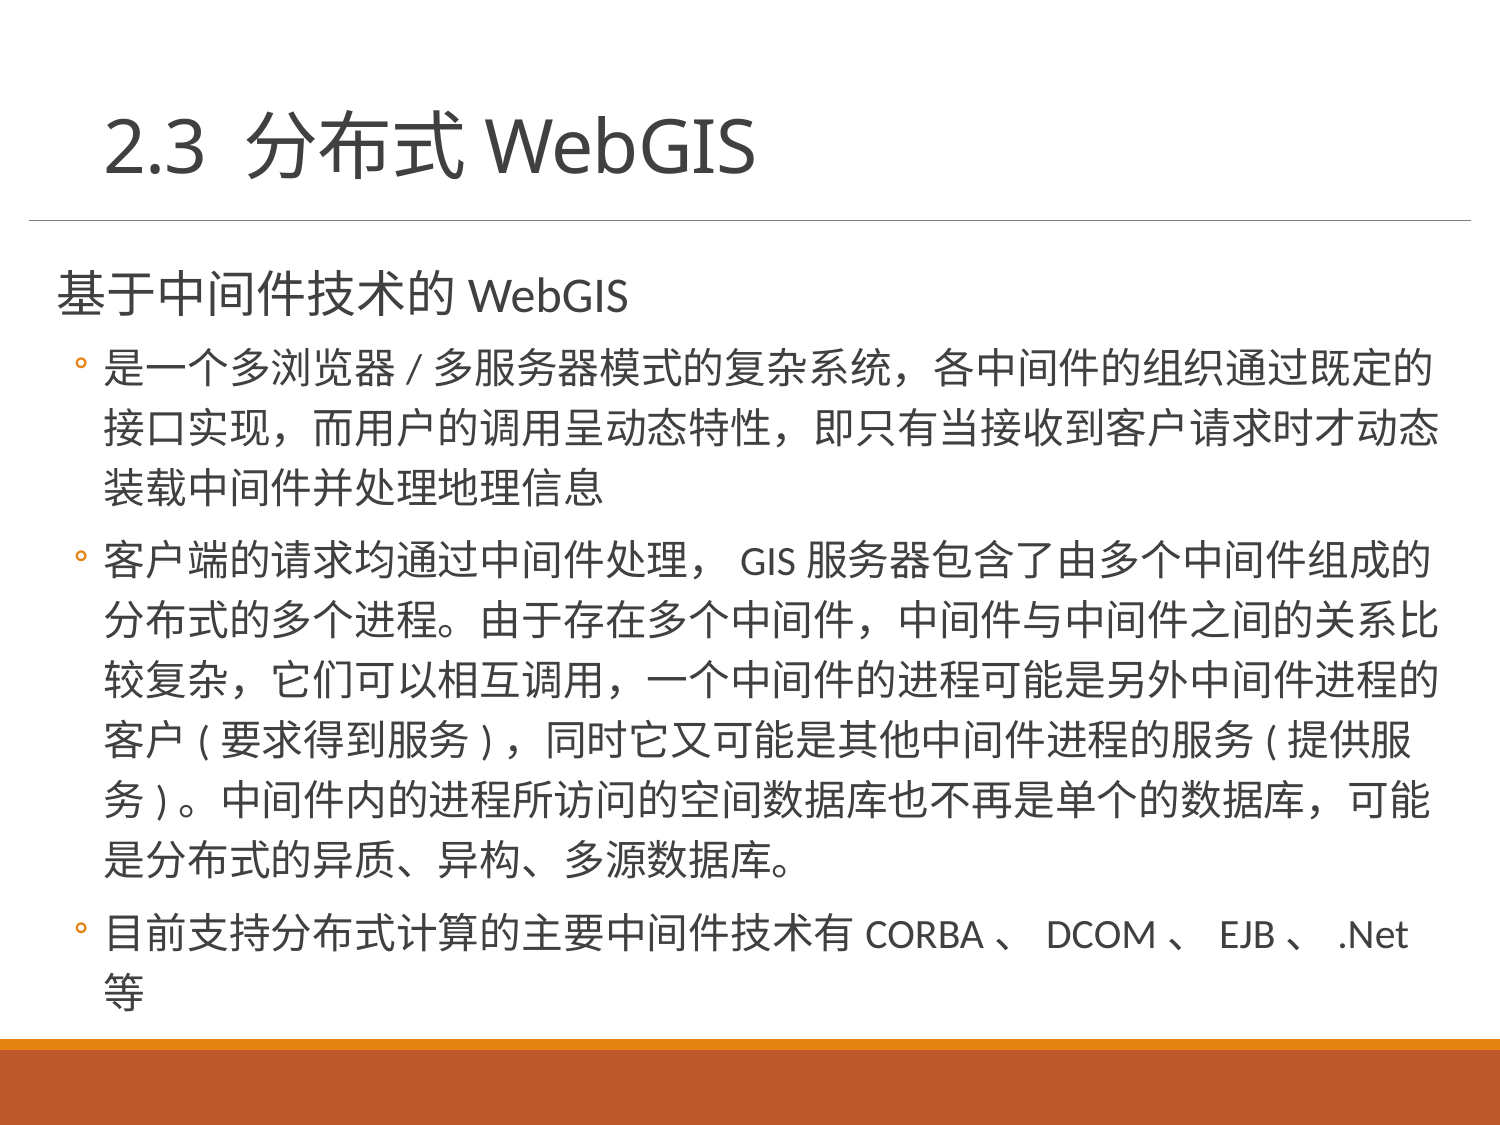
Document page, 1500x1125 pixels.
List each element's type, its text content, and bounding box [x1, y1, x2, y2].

title 2.3 分布式WebGIS [88, 54, 1365, 197]
list 基于中间件技术的WebGIS 是一个多浏览器/多服务器模式的复杂系统，各中间件的组织通过既定的接口实现，而用户的调用呈动态特性，即只有当接收到客户请求时才动态装载中间件并处理地理信息 客户端的请求均通过中间件处理，GIS服务器包含了由多个中间件组成的分布式的多个进程。由于存在多个中间件，中间件与中间件之间的关系比较复杂，它们可以相互调用，一个中间件的进程可能是另外中间件进程的客户(要求得到服务)，同时它又可能是其他中间件进程的服务(提供服务)。中间件内的进程所访问的空间数据库也不再是单个的数据库，可能是分布式的异质、异构、多源数据库。 目前支持分布式计算的主要中间件技术有CORBA、DCOM、EJB、.Net等 [41, 243, 1459, 953]
